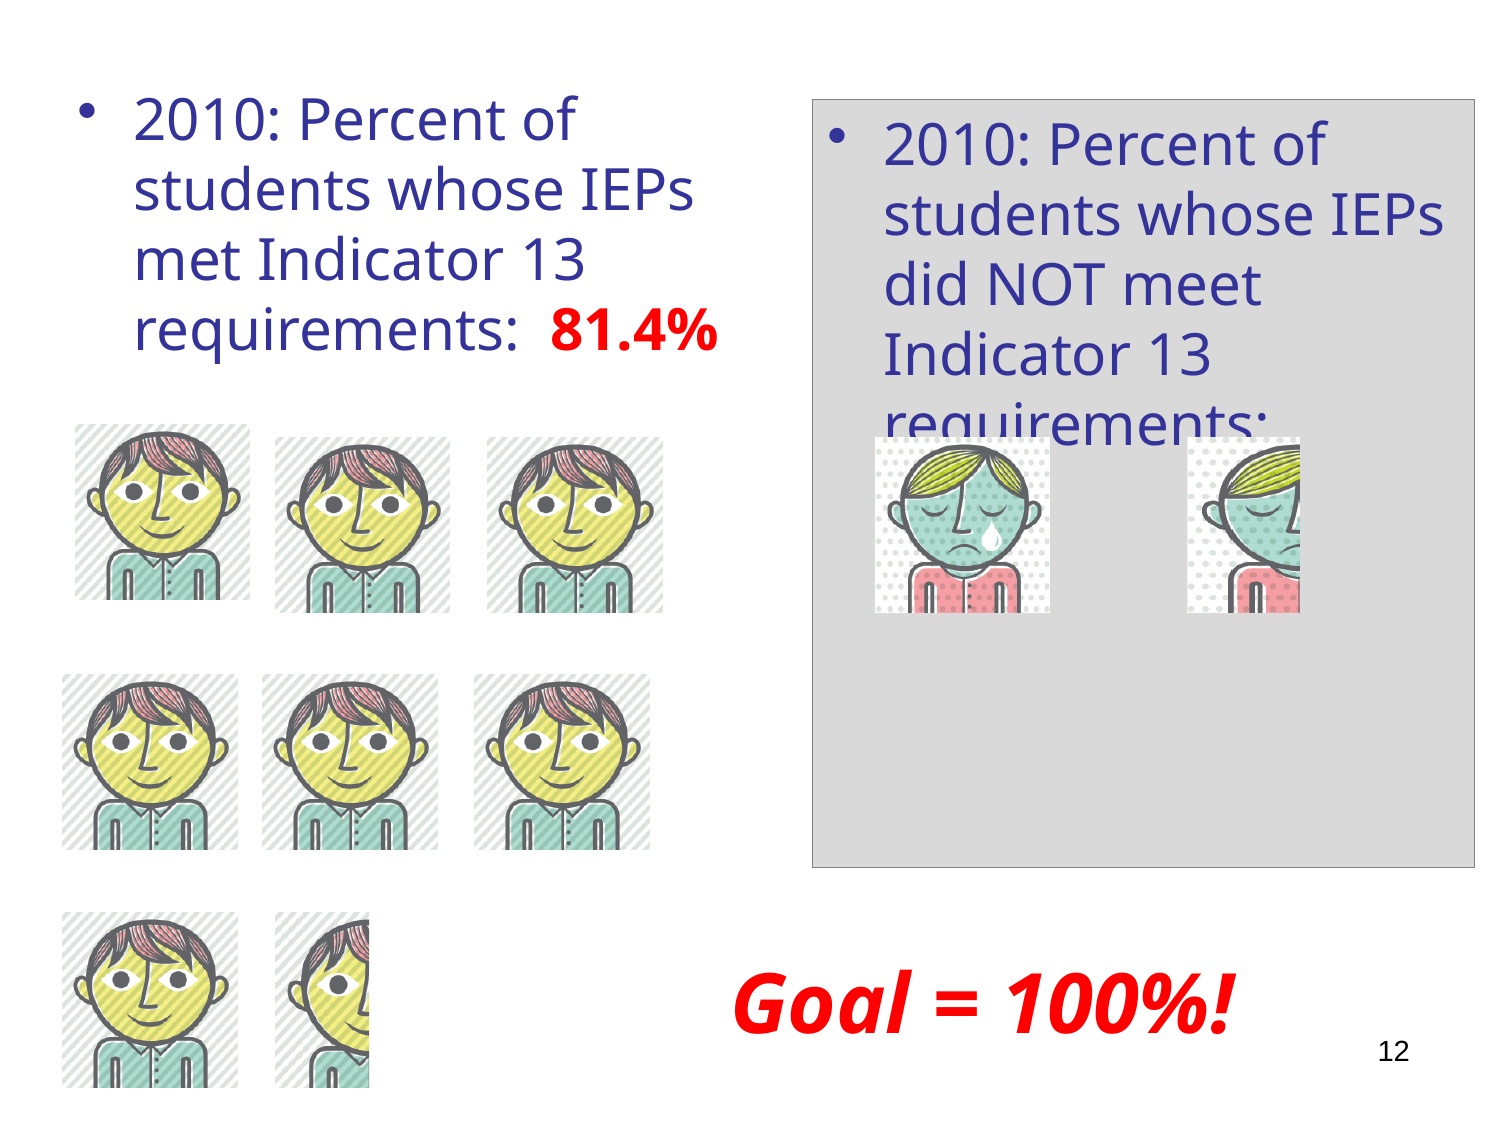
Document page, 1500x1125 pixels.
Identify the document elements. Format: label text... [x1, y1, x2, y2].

picture [74, 424, 251, 601]
picture [874, 437, 1051, 613]
picture [487, 437, 663, 613]
list 2010: Percent of students whose IEPs did NOT meet Indicator 13 requirements: 18.6% [812, 99, 1475, 868]
picture [262, 674, 438, 851]
picture [62, 674, 238, 851]
list 2010: Percent of students whose IEPs met Indicator 13 requirements: 81.4% [62, 75, 738, 1088]
slide_number 12 [1274, 1024, 1426, 1103]
picture [62, 912, 238, 1088]
picture [1187, 437, 1301, 613]
title Goal = 100%! [738, 953, 1376, 1047]
picture [474, 674, 651, 851]
picture [274, 437, 451, 613]
picture [274, 912, 370, 1088]
